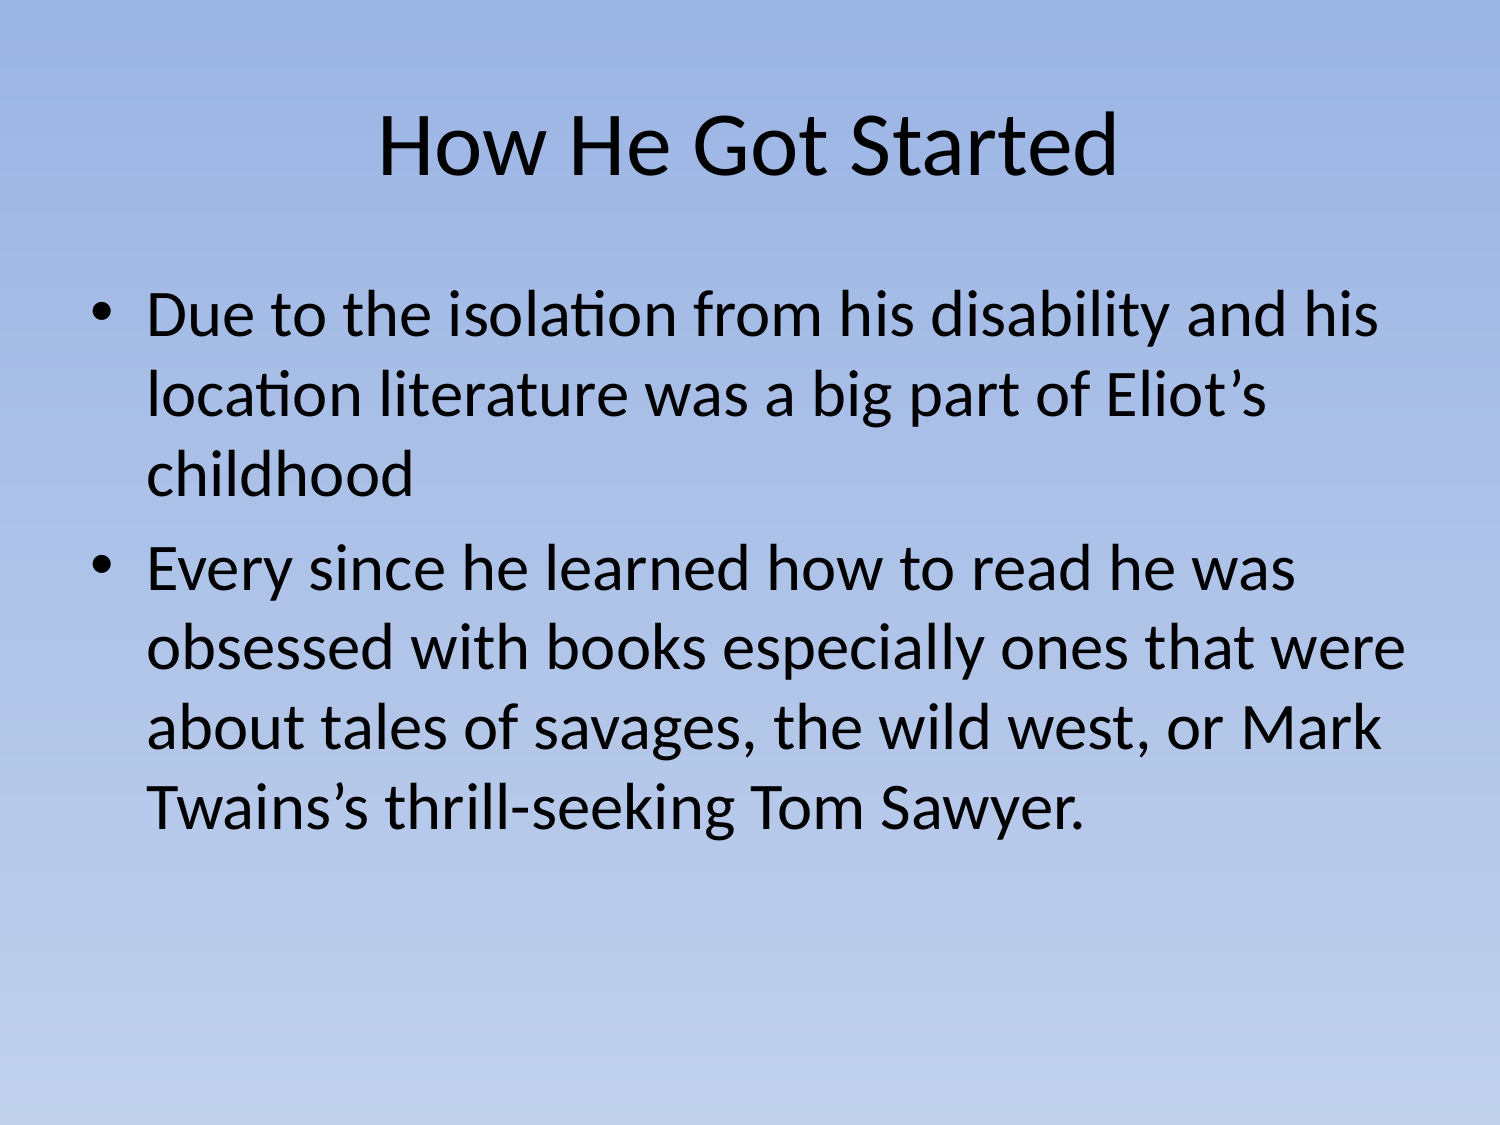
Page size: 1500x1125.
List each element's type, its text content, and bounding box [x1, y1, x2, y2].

list Due to the isolation from his disability and his location literature was a big part of Eliot’s childhood Every since he learned how to read he was obsessed with books especially ones that were about tales of savages, the wild west, or Mark Twains’s thrill-seeking Tom Sawyer. [75, 262, 1425, 1005]
title How He Got Started [75, 45, 1425, 233]
